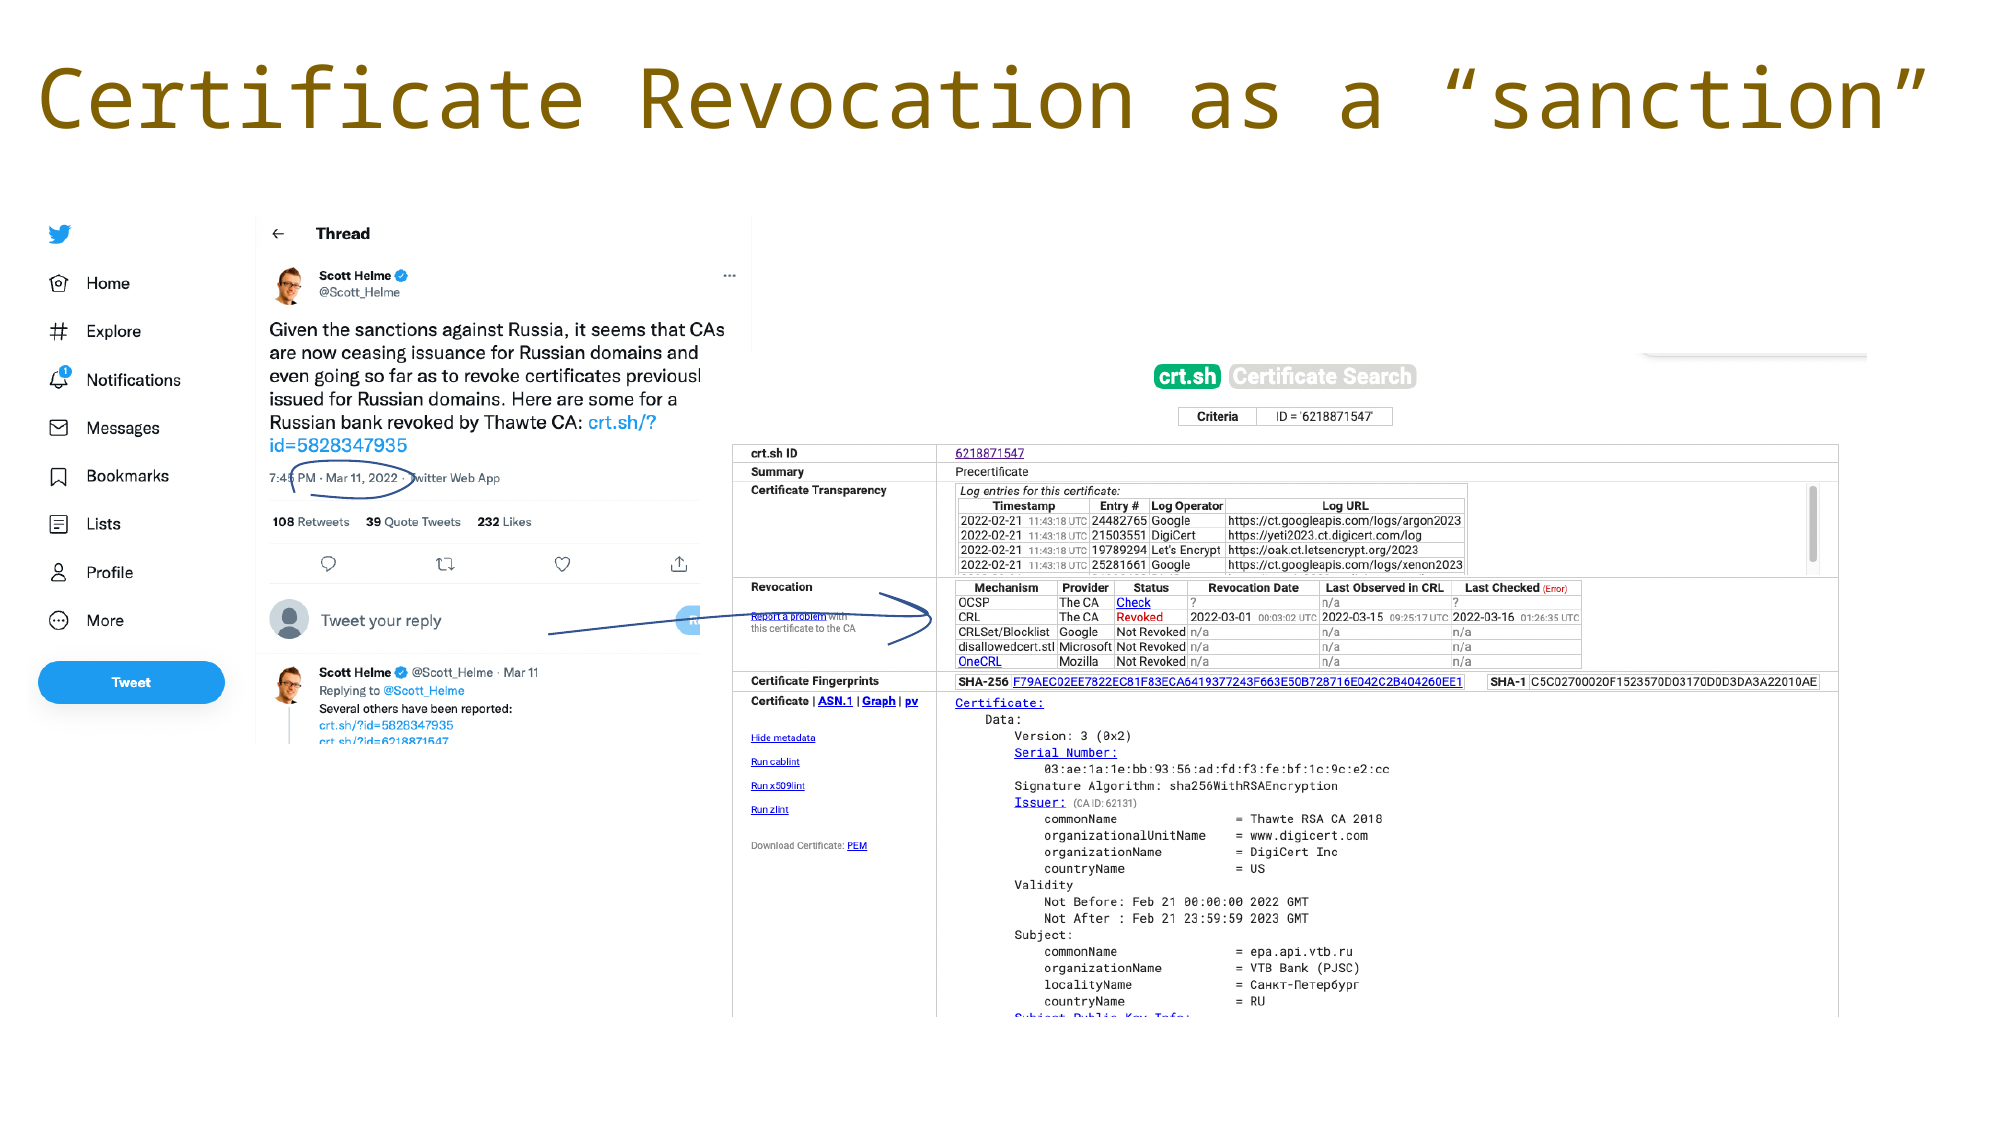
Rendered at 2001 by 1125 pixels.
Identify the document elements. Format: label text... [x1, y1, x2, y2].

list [26, 215, 771, 745]
picture [700, 353, 1867, 1017]
text_box Certificate Revocation as a “sanction” [21, 37, 1954, 153]
